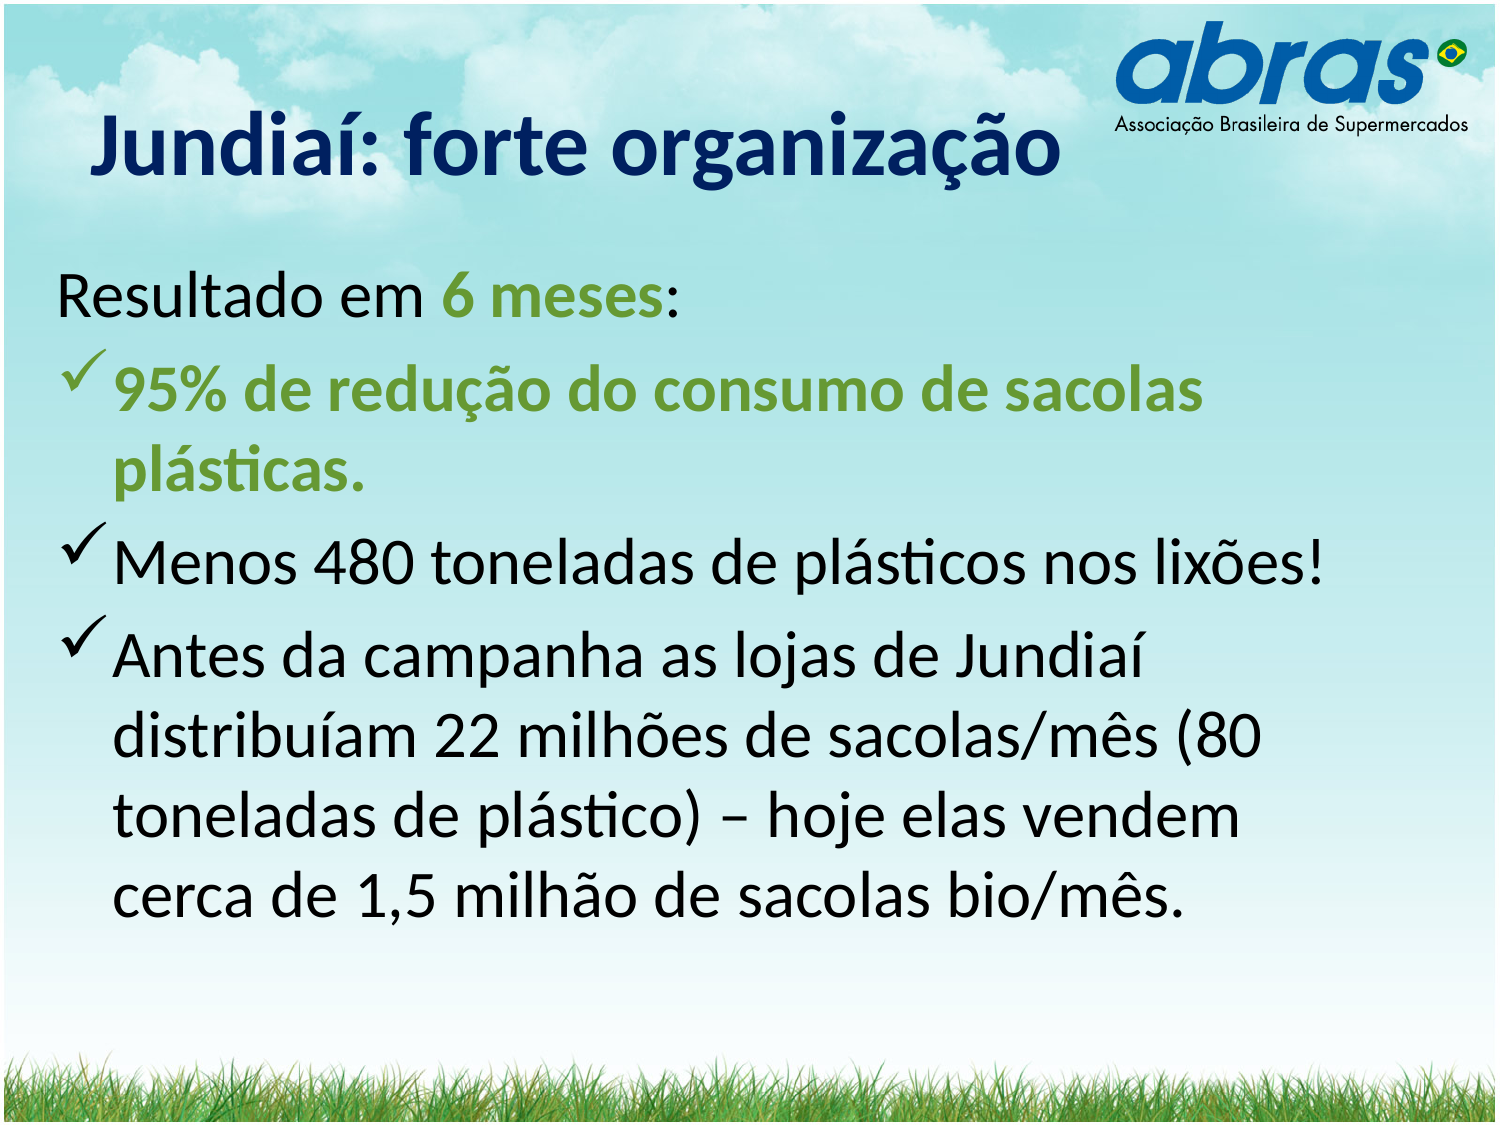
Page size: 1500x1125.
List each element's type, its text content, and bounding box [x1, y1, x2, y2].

picture [0, 0, 1500, 1125]
list Resultado em 6 meses: 95% de redução do consumo de sacolas plásticas. Menos 480 toneladas de plásticos nos lixões! Antes da campanha as lojas de Jundiaí distribuíam 22 milhões de sacolas/mês (80 toneladas de plástico) – hoje elas vendem cerca de 1,5 milhão de sacolas bio/mês. [41, 243, 1392, 987]
title Jundiaí: forte organização [74, 44, 1426, 233]
